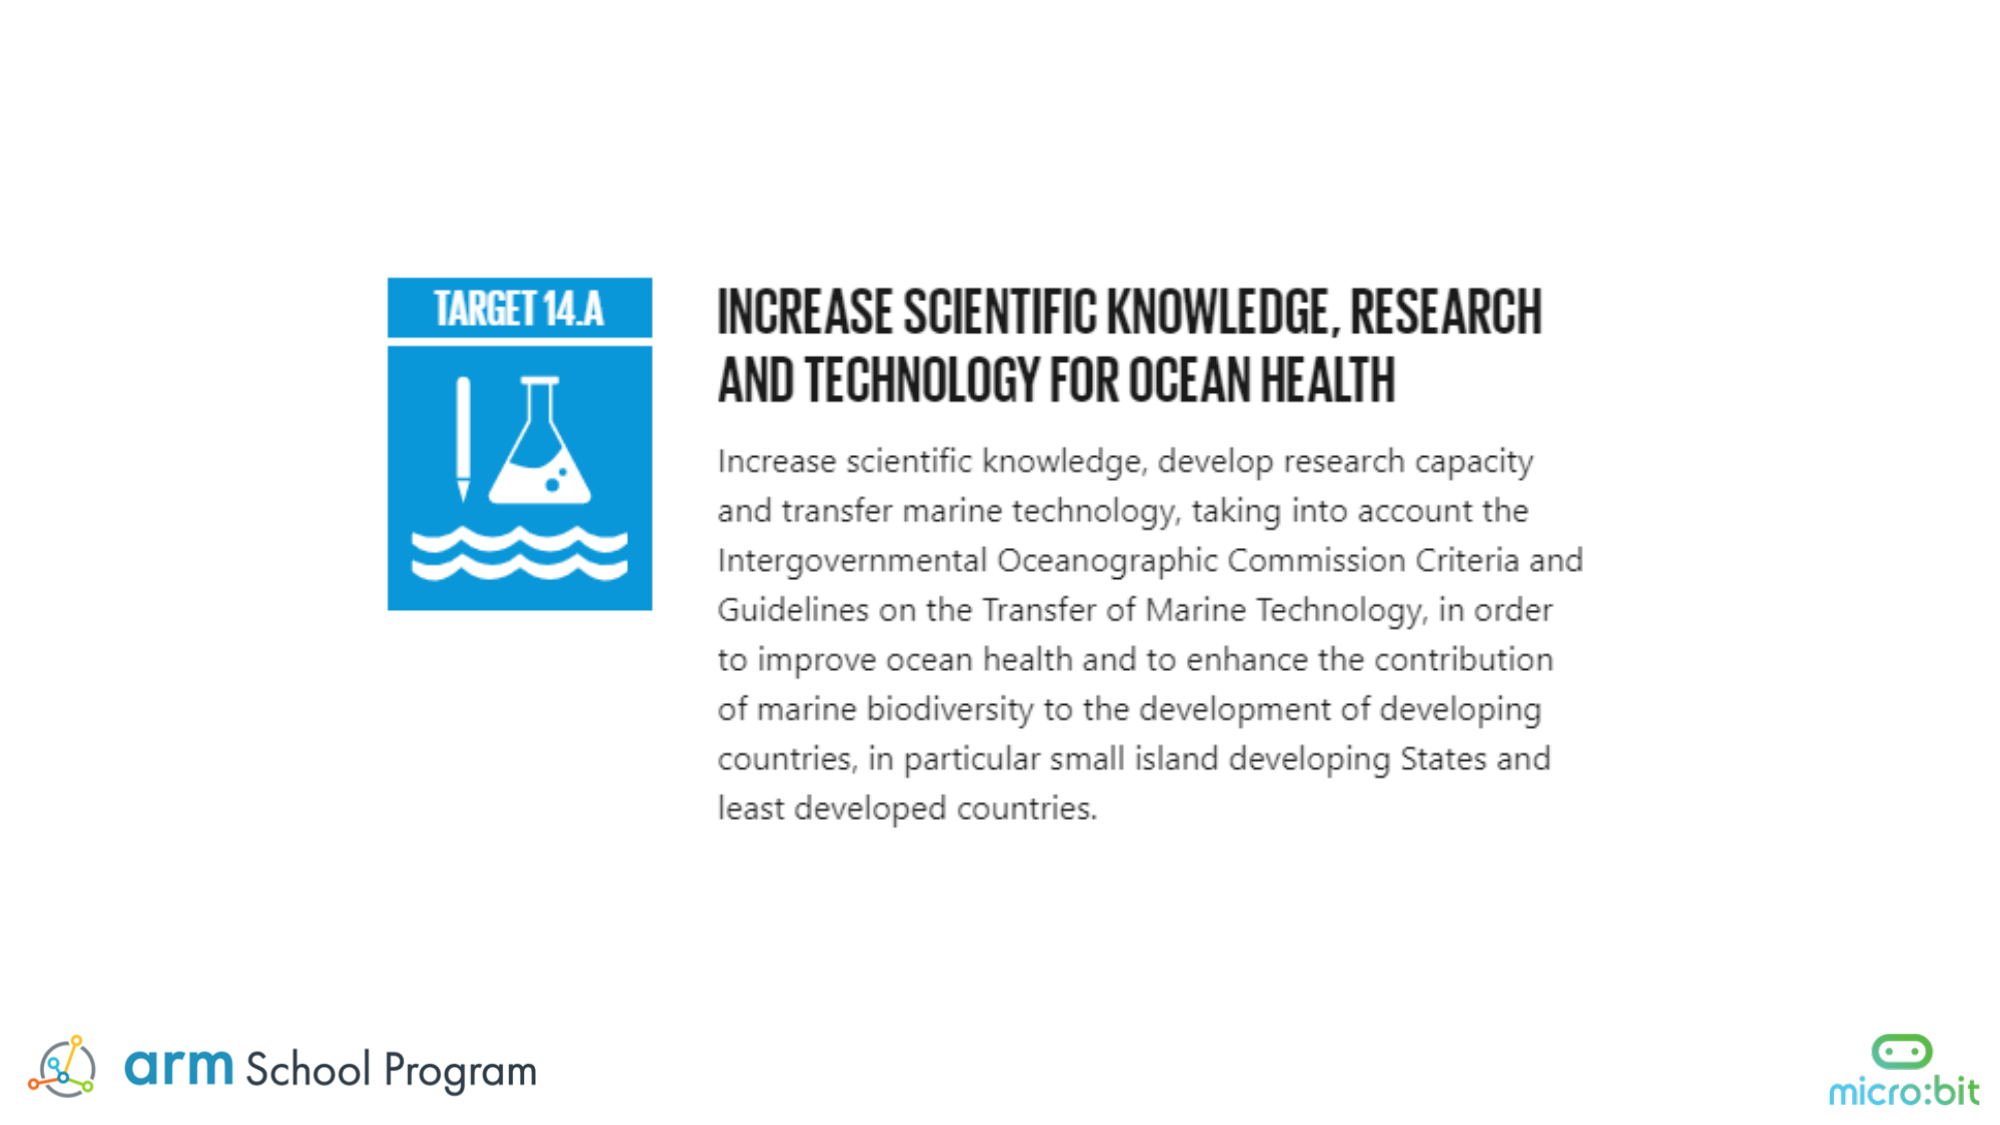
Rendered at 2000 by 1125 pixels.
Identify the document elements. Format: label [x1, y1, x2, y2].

picture [20, 1029, 545, 1107]
picture [1829, 1029, 1980, 1106]
picture [377, 267, 1622, 857]
